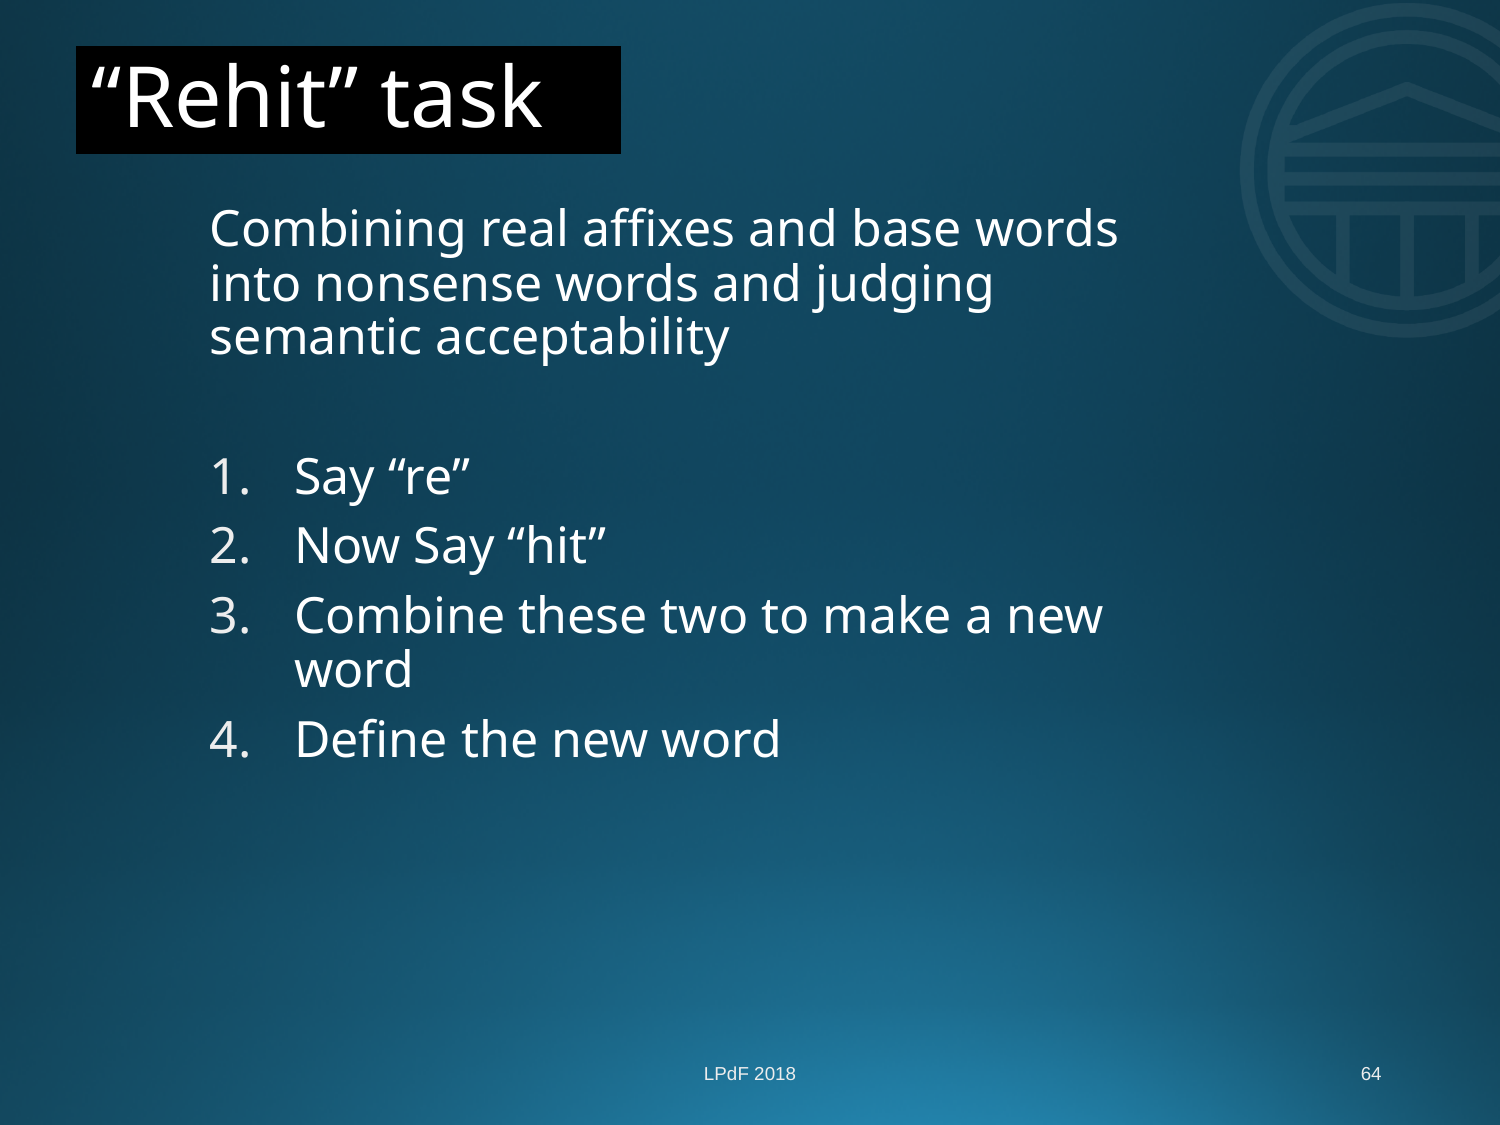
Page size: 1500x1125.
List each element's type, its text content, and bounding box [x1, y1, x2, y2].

picture [0, 0, 1500, 1125]
title “Rehit” task [76, 46, 621, 154]
list Combining real affixes and base words into nonsense words and judging semantic acceptability Say “re” Now Say “hit” Combine these two to make a new word Define the new word [194, 196, 1212, 788]
slide_number 64 [1059, 1042, 1397, 1103]
footer LPdF 2018 [496, 1042, 1004, 1103]
